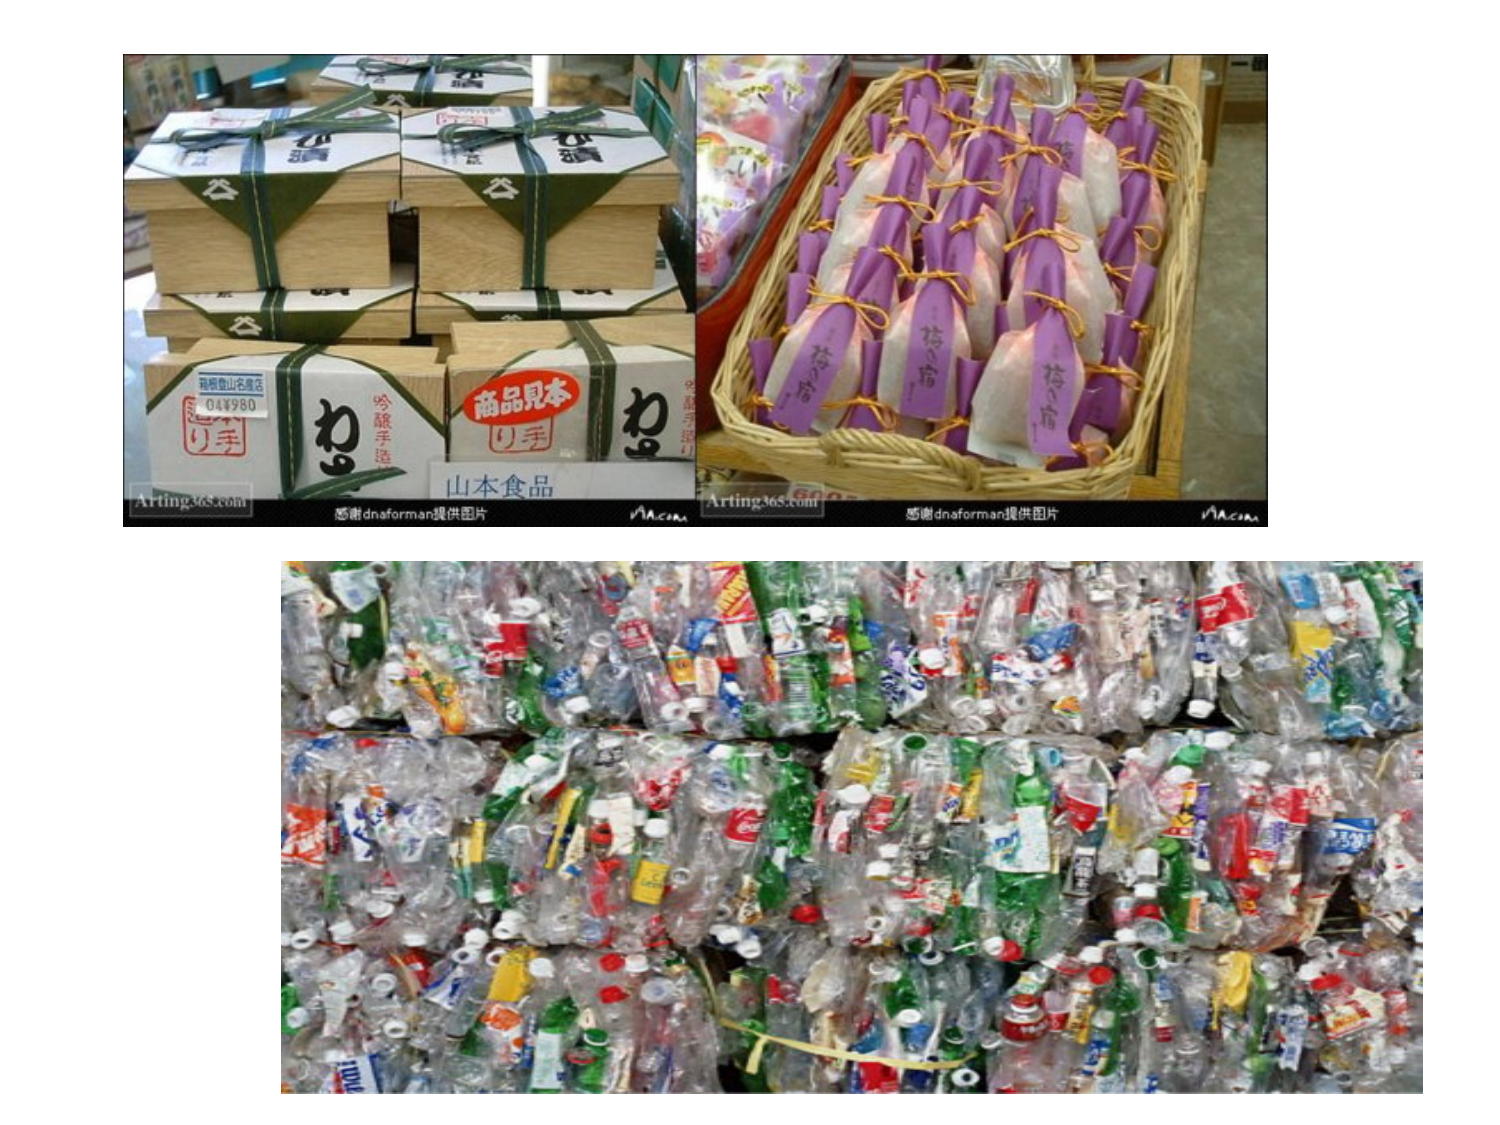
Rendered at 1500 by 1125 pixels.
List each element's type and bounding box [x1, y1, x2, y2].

picture [281, 561, 1423, 1094]
picture [123, 54, 1269, 528]
